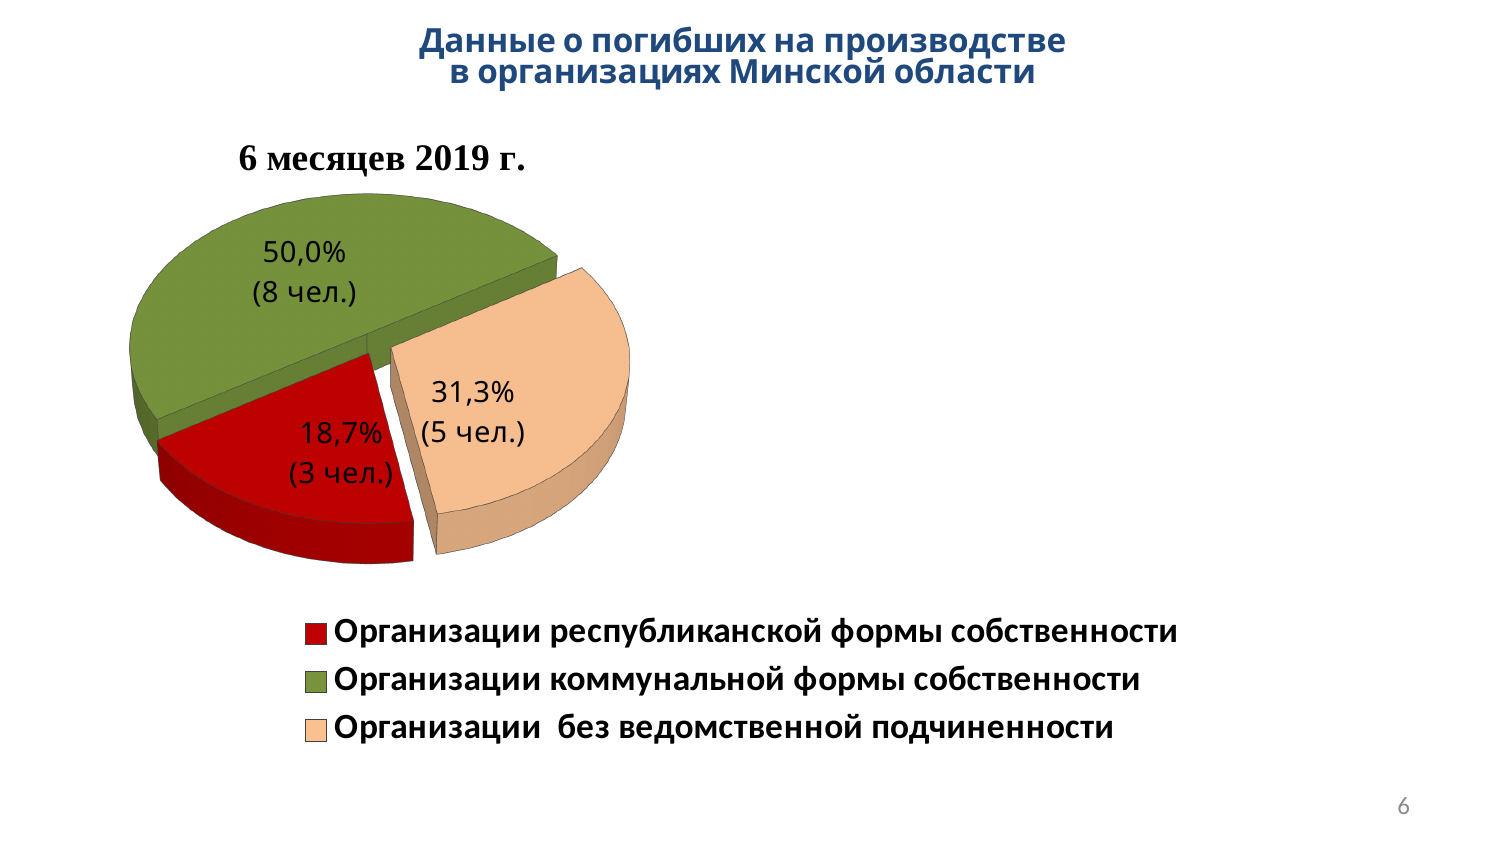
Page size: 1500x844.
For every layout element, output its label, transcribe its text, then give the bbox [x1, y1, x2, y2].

chart [17, 14, 1483, 786]
slide_number 6 [1074, 794, 1425, 827]
